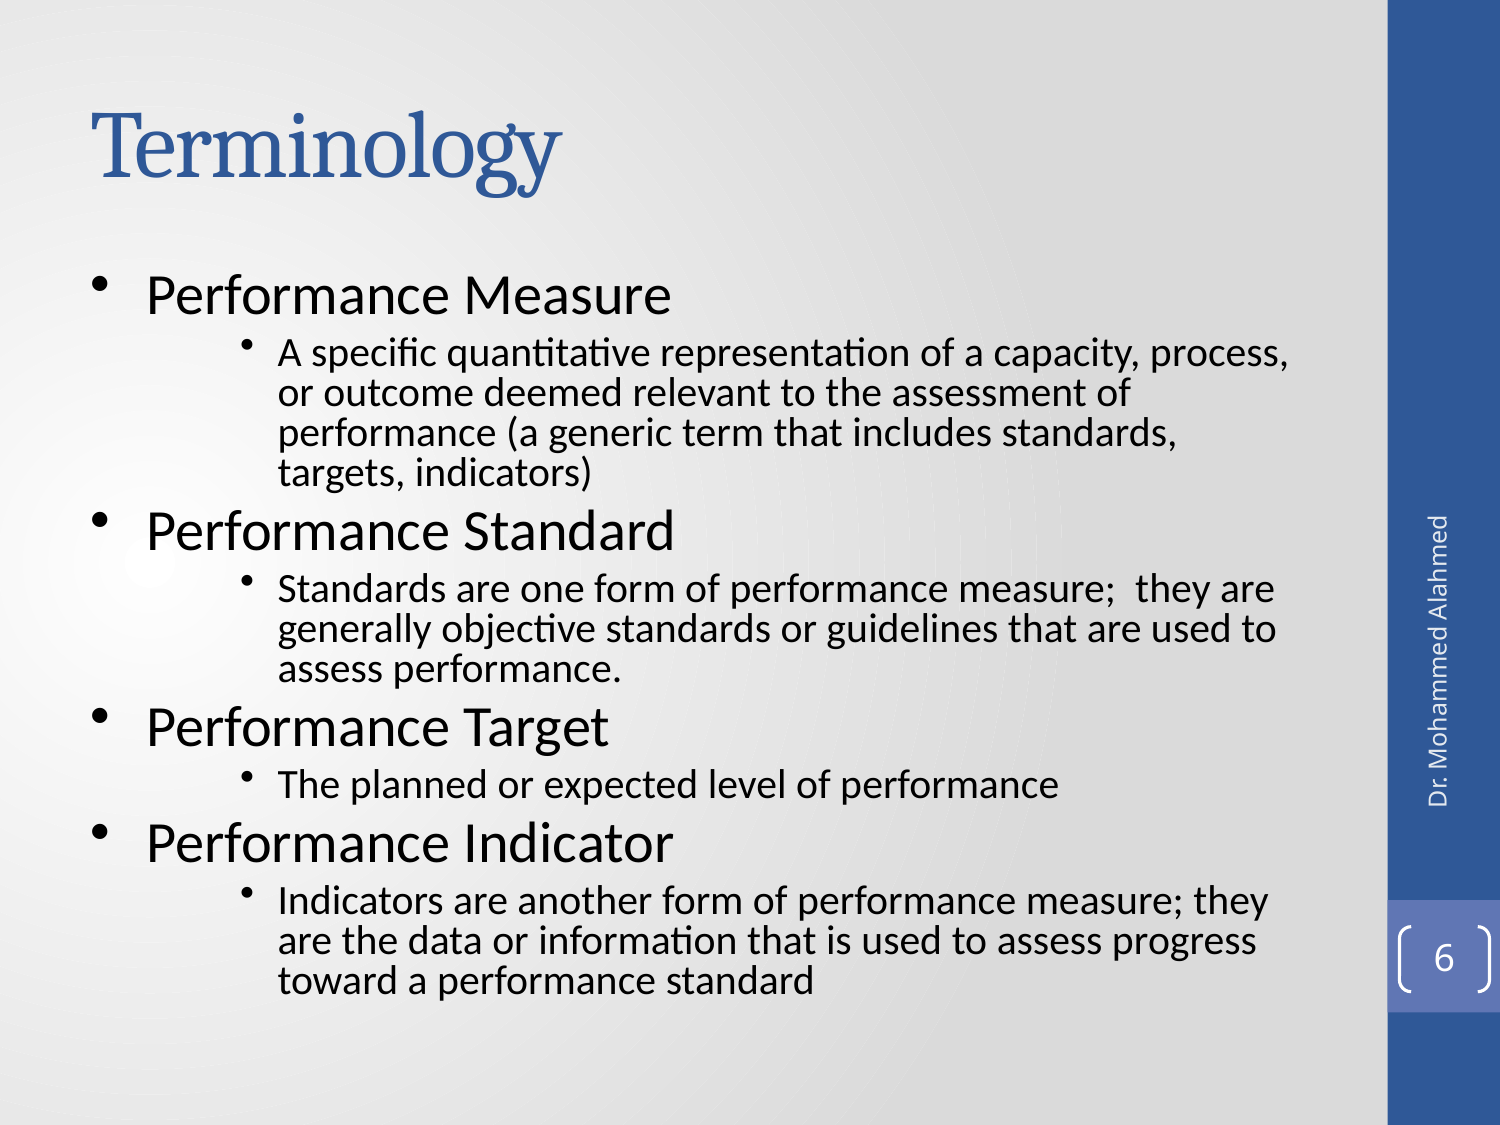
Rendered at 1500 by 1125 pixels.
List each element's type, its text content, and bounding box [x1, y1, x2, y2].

footer Dr. Mohammed Alahmed [1408, 500, 1469, 889]
title Terminology [75, 45, 1325, 233]
list Performance Measure A specific quantitative representation of a capacity, process, or outcome deemed relevant to the assessment of performance (a generic term that includes standards, targets, indicators) Performance Standard Standards are one form of performance measure; they are generally objective standards or guidelines that are used to assess performance. Performance Target The planned or expected level of performance Performance Indicator Indicators are another form of performance measure; they are the data or information that is used to assess progress toward a performance standard [75, 262, 1325, 1050]
slide_number 6 [1397, 925, 1492, 994]
